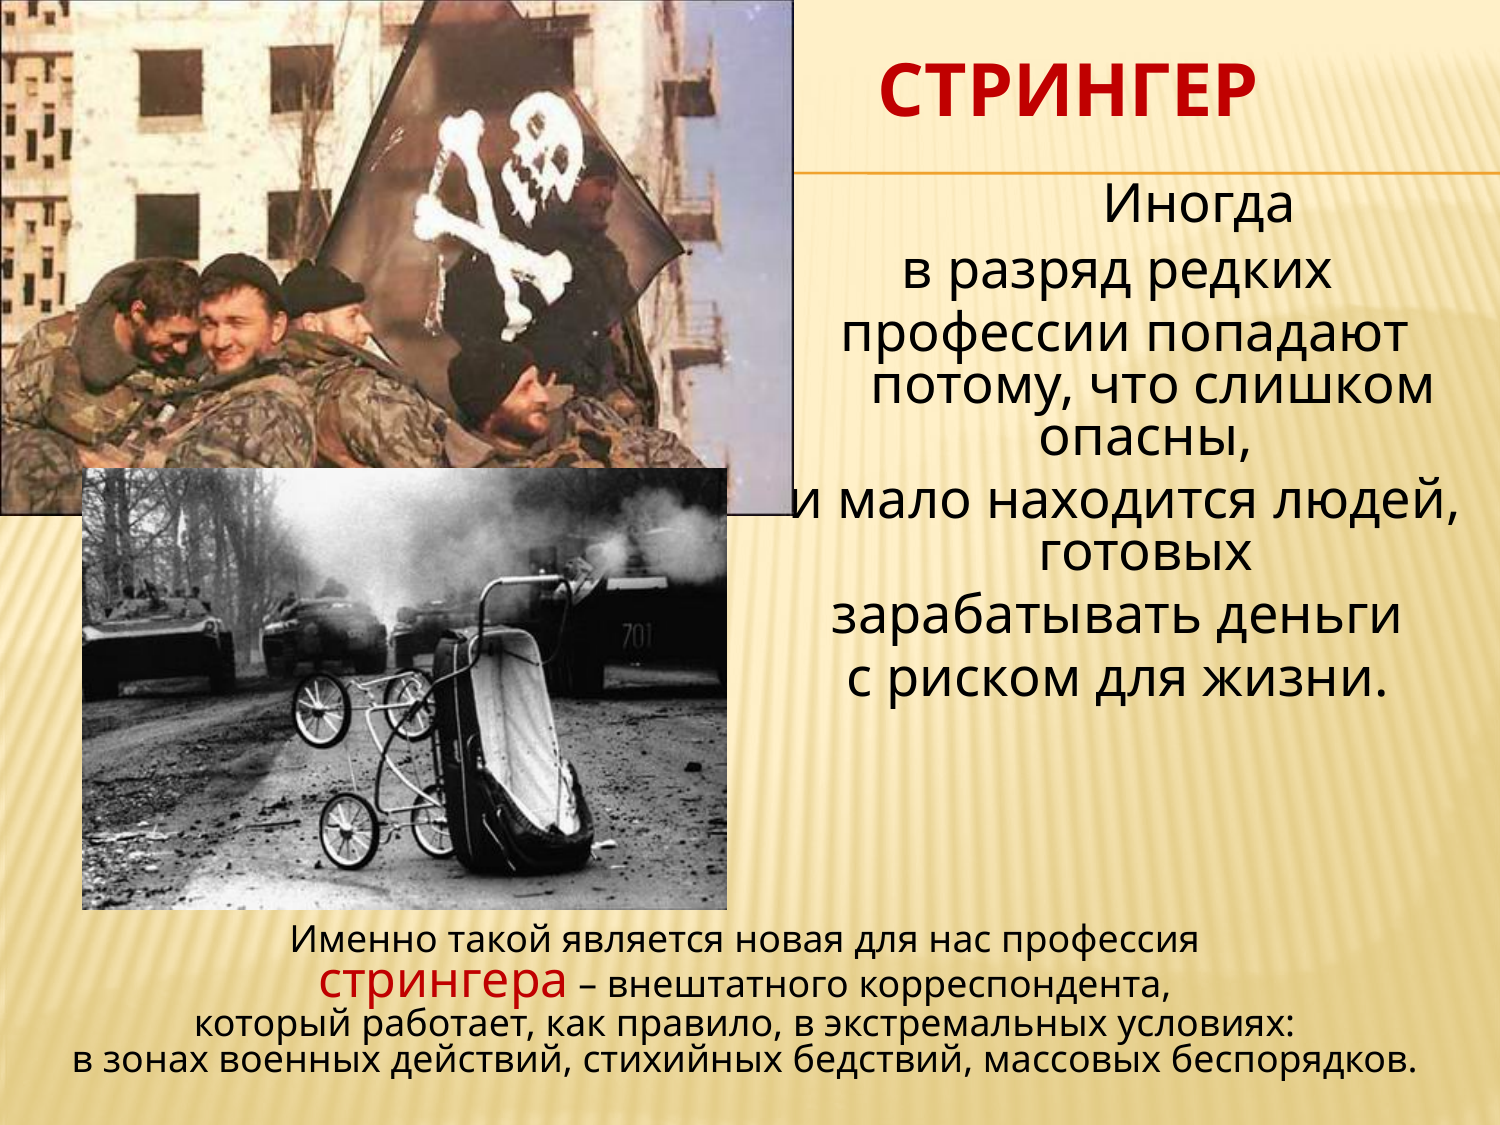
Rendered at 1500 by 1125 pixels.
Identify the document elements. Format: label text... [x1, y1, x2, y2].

title Стрингер [808, 35, 1329, 139]
picture [0, 0, 794, 911]
text_box Именно такой является новая для нас профессия стрингера – внештатного корреспондента, который работает, как правило, в экстремальных условиях: в зонах военных действий, стихийных бедствий, массовых беспорядков. [0, 916, 1500, 1087]
list Иногда в разряд редких профессии попадают потому, что слишком опасны, и мало находится людей, готовых зарабатывать деньги с риском для жизни. [749, 160, 1500, 762]
